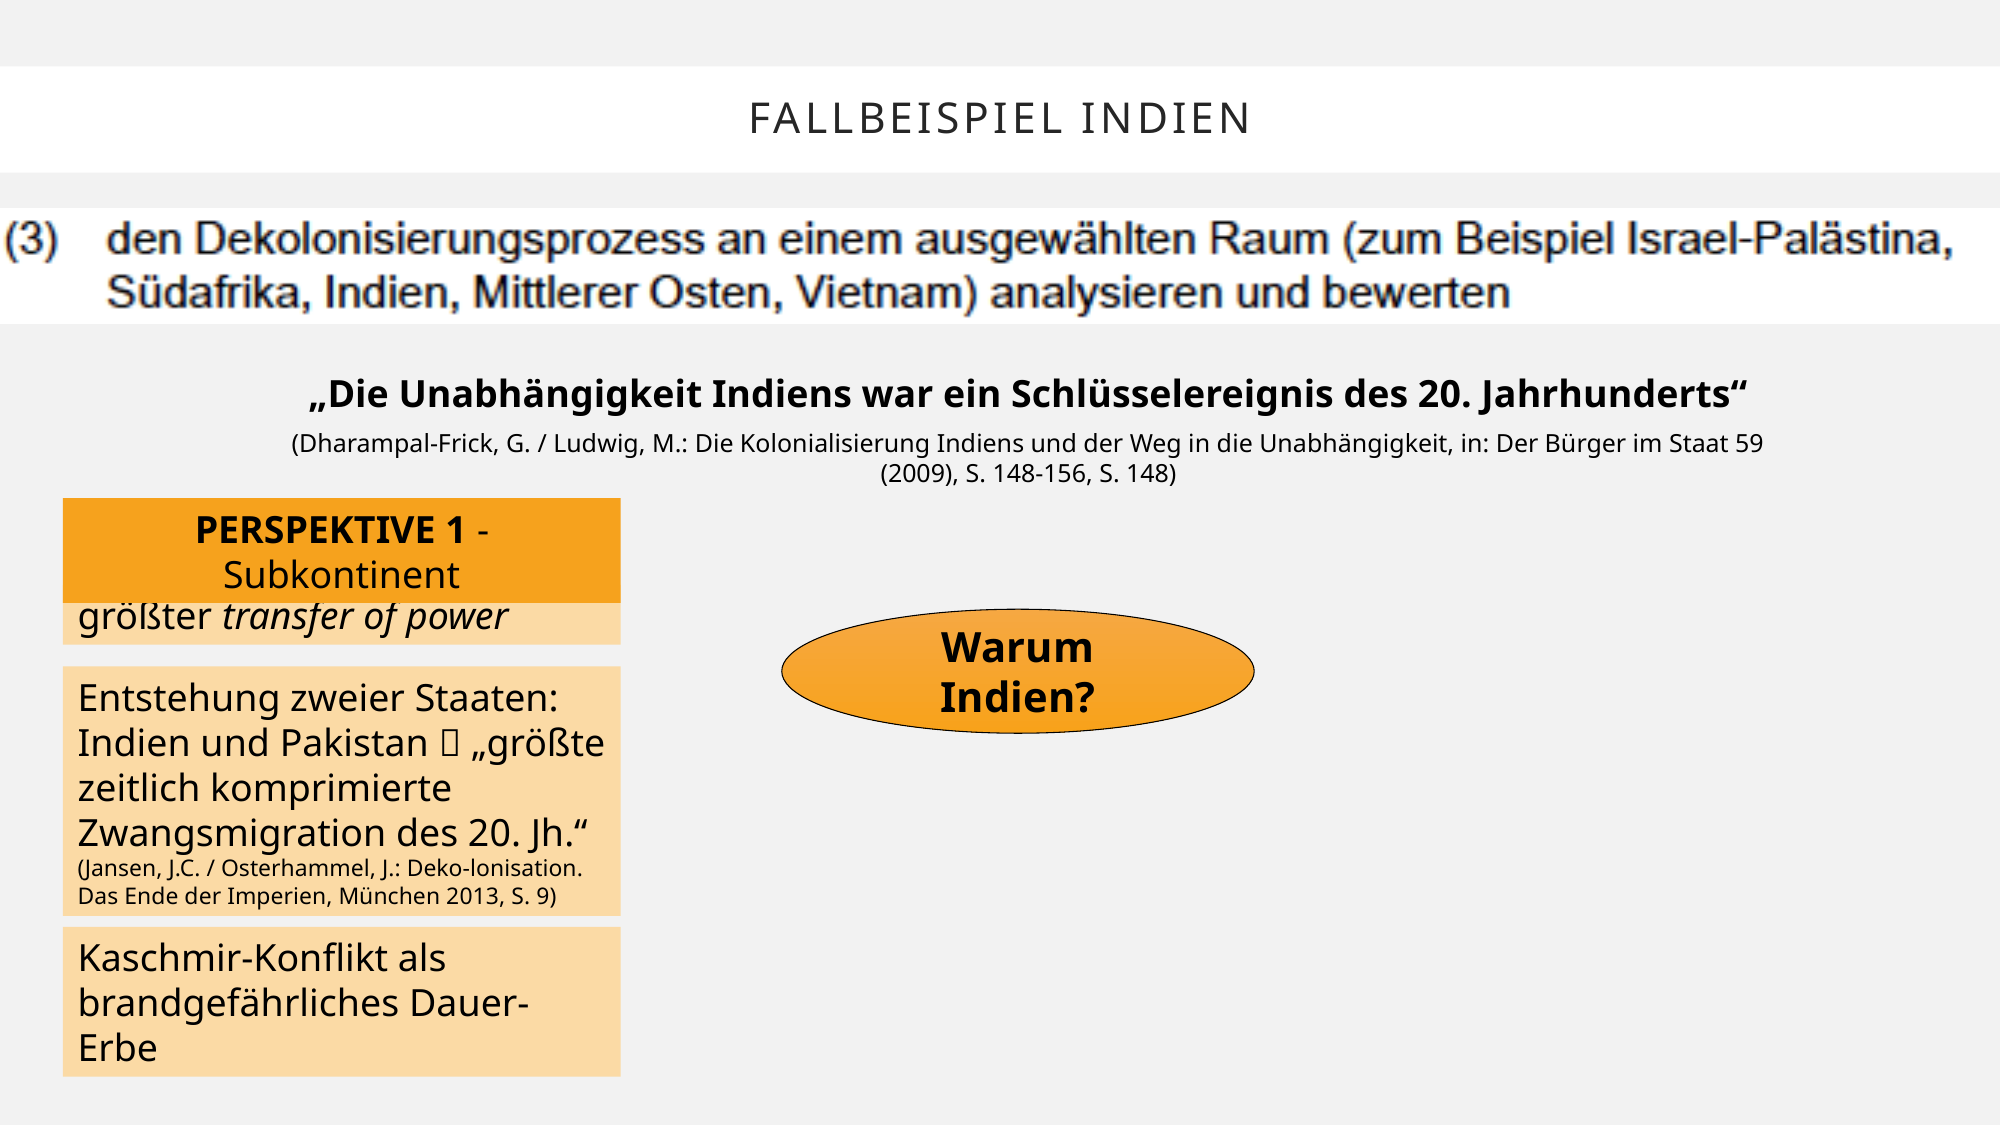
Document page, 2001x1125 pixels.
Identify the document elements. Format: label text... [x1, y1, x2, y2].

text_box Warum Indien? [781, 608, 1255, 734]
picture [0, 208, 2001, 324]
title Fallbeispiel Indien [0, 64, 2000, 175]
text_box größter transfer of power [62, 603, 621, 645]
text_box „Die Unabhängigkeit Indiens war ein Schlüsselereignis des 20. Jahrhunderts“ (Dharampal-Frick, G. / Ludwig, M.: Die Kolonialisierung Indiens und der Weg in die Unabhängigkeit, in: Der Bürger im Staat 59 (2009), S. 148-156, S. 148) [246, 362, 1811, 495]
text_box Entstehung zweier Staaten: Indien und Pakistan  „größte zeitlich komprimierte Zwangsmigration des 20. Jh.“ (Jansen, J.C. / Osterhammel, J.: Deko-lonisation. Das Ende der Imperien, München 2013, S. 9) [62, 666, 621, 916]
text_box PERSPEKTIVE 1 - Subkontinent [62, 498, 621, 603]
text_box Kaschmir-Konflikt als brandgefährliches Dauer-Erbe [62, 926, 621, 1077]
